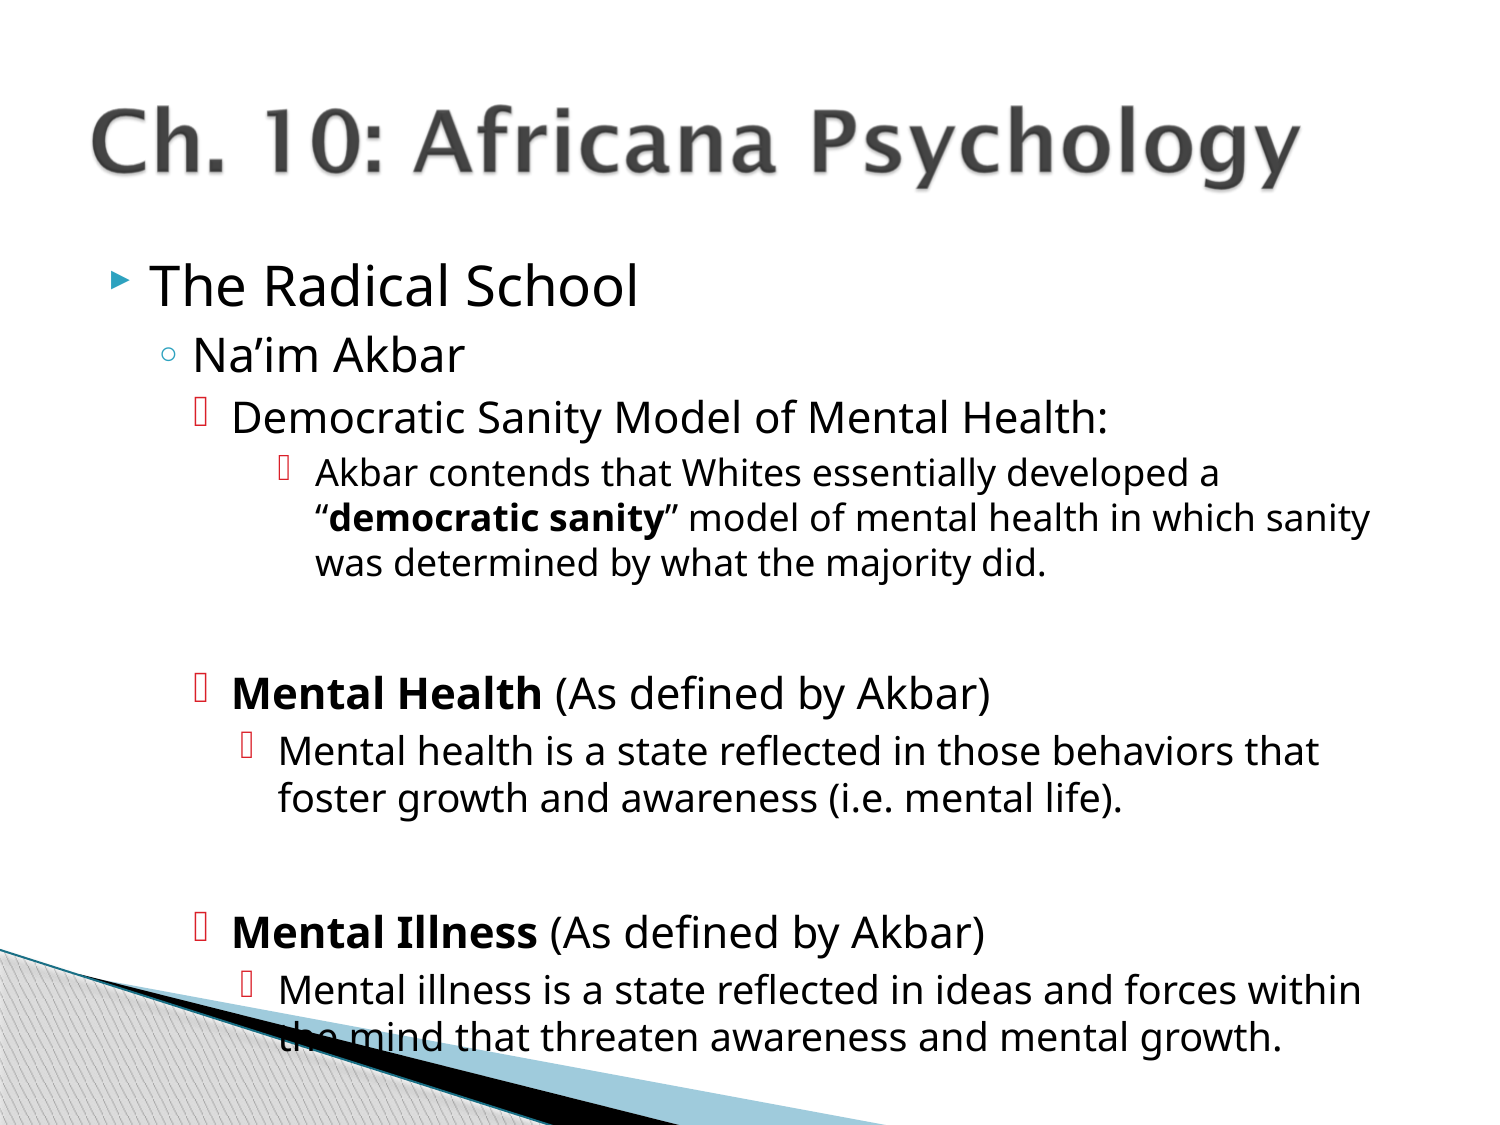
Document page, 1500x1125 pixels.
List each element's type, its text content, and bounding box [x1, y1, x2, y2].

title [73, 43, 1427, 235]
list The Radical School Na’im Akbar Democratic Sanity Model of Mental Health: Akbar contends that Whites essentially developed a “democratic sanity” model of mental health in which sanity was determined by what the majority did. Mental Health (As defined by Akbar) Mental health is a state reflected in those behaviors that foster growth and awareness (i.e. mental life). Mental Illness (As defined by Akbar) Mental illness is a state reflected in ideas and forces within the mind that threaten awareness and mental growth. [74, 244, 1426, 986]
